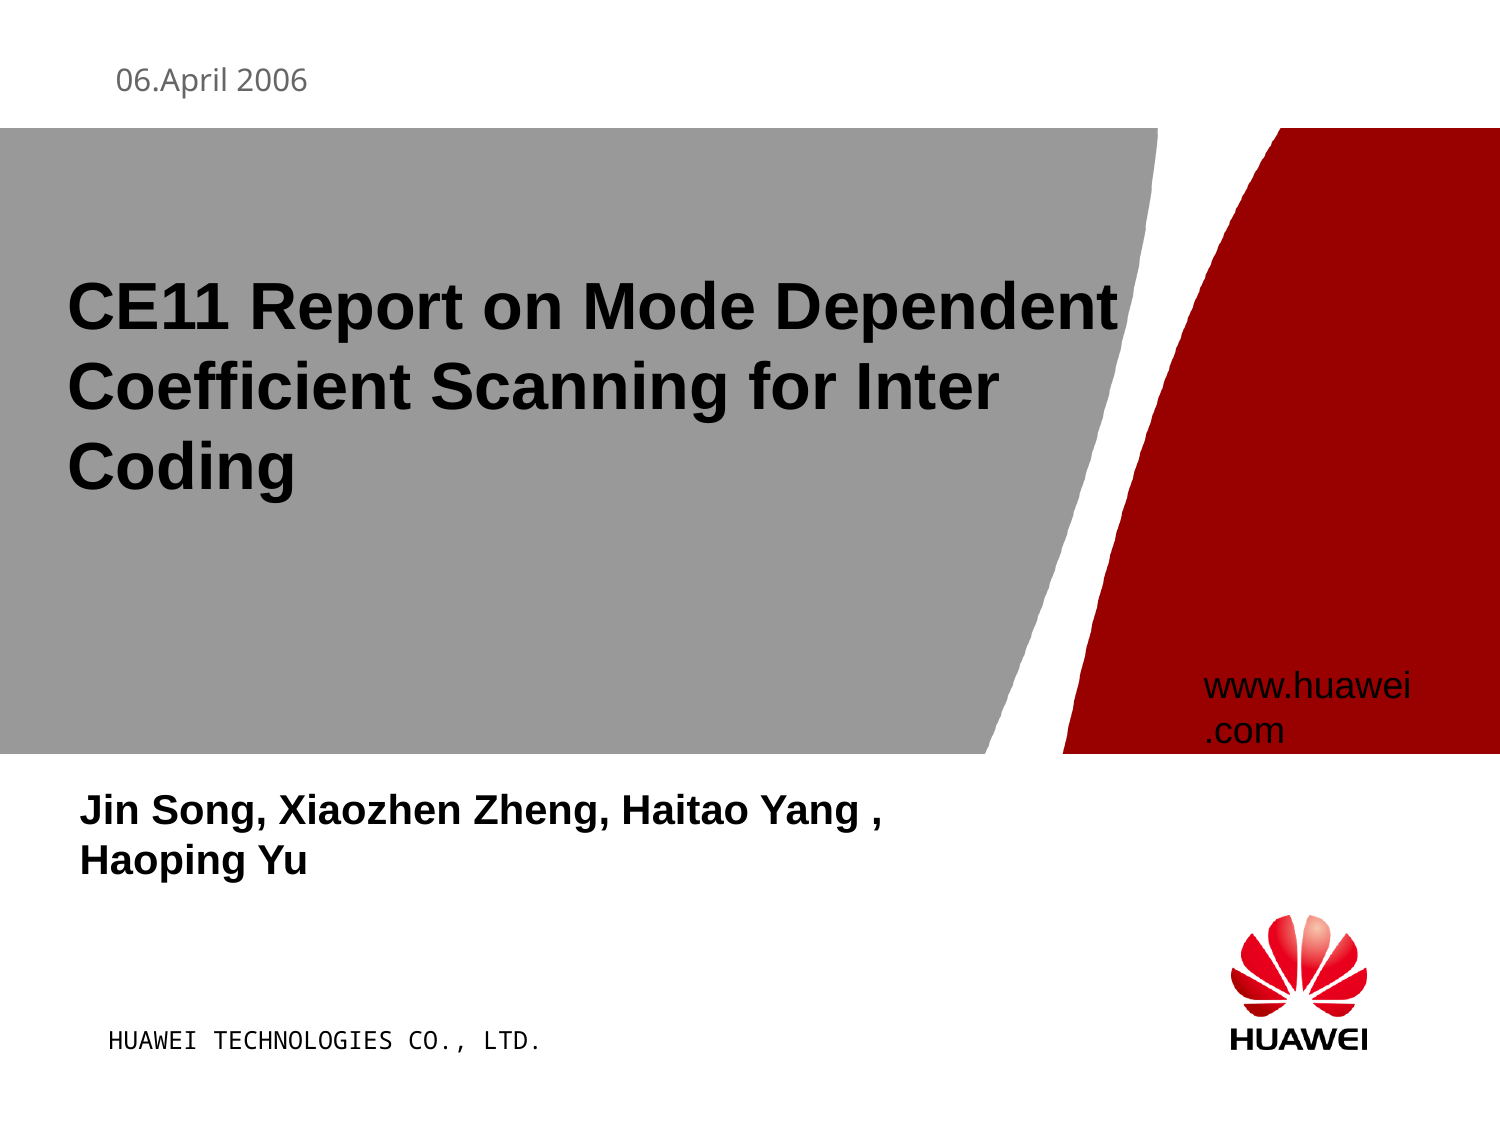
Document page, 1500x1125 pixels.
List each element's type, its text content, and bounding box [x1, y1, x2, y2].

text_box CE11 Report on Mode Dependent Coefficient Scanning for Inter Coding [53, 255, 1176, 510]
picture [0, 128, 1500, 754]
picture [1231, 915, 1367, 1050]
text_box Jin Song, Xiaozhen Zheng, Haitao Yang , Haoping Yu [64, 775, 1105, 890]
